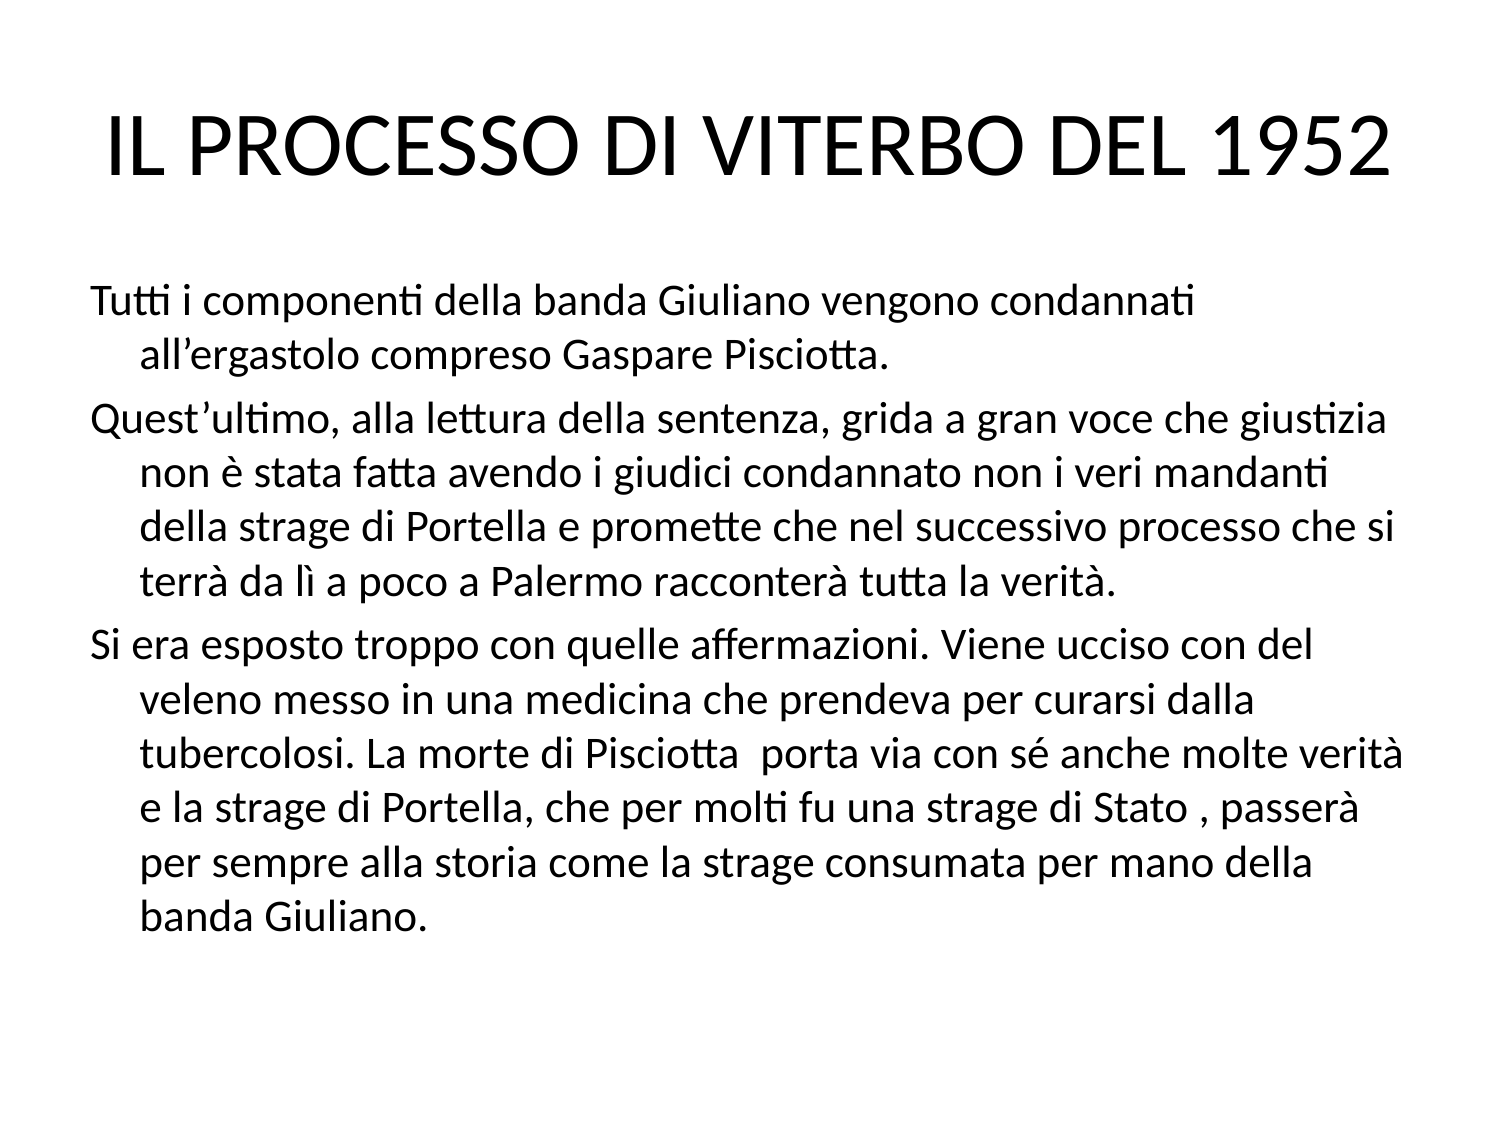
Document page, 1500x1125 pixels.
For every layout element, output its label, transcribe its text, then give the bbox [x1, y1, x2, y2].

title IL PROCESSO DI VITERBO DEL 1952 [75, 45, 1425, 233]
list Tutti i componenti della banda Giuliano vengono condannati all’ergastolo compreso Gaspare Pisciotta. Quest’ultimo, alla lettura della sentenza, grida a gran voce che giustizia non è stata fatta avendo i giudici condannato non i veri mandanti della strage di Portella e promette che nel successivo processo che si terrà da lì a poco a Palermo racconterà tutta la verità. Si era esposto troppo con quelle affermazioni. Viene ucciso con del veleno messo in una medicina che prendeva per curarsi dalla tubercolosi. La morte di Pisciotta porta via con sé anche molte verità e la strage di Portella, che per molti fu una strage di Stato , passerà per sempre alla storia come la strage consumata per mano della banda Giuliano. [75, 262, 1425, 1005]
